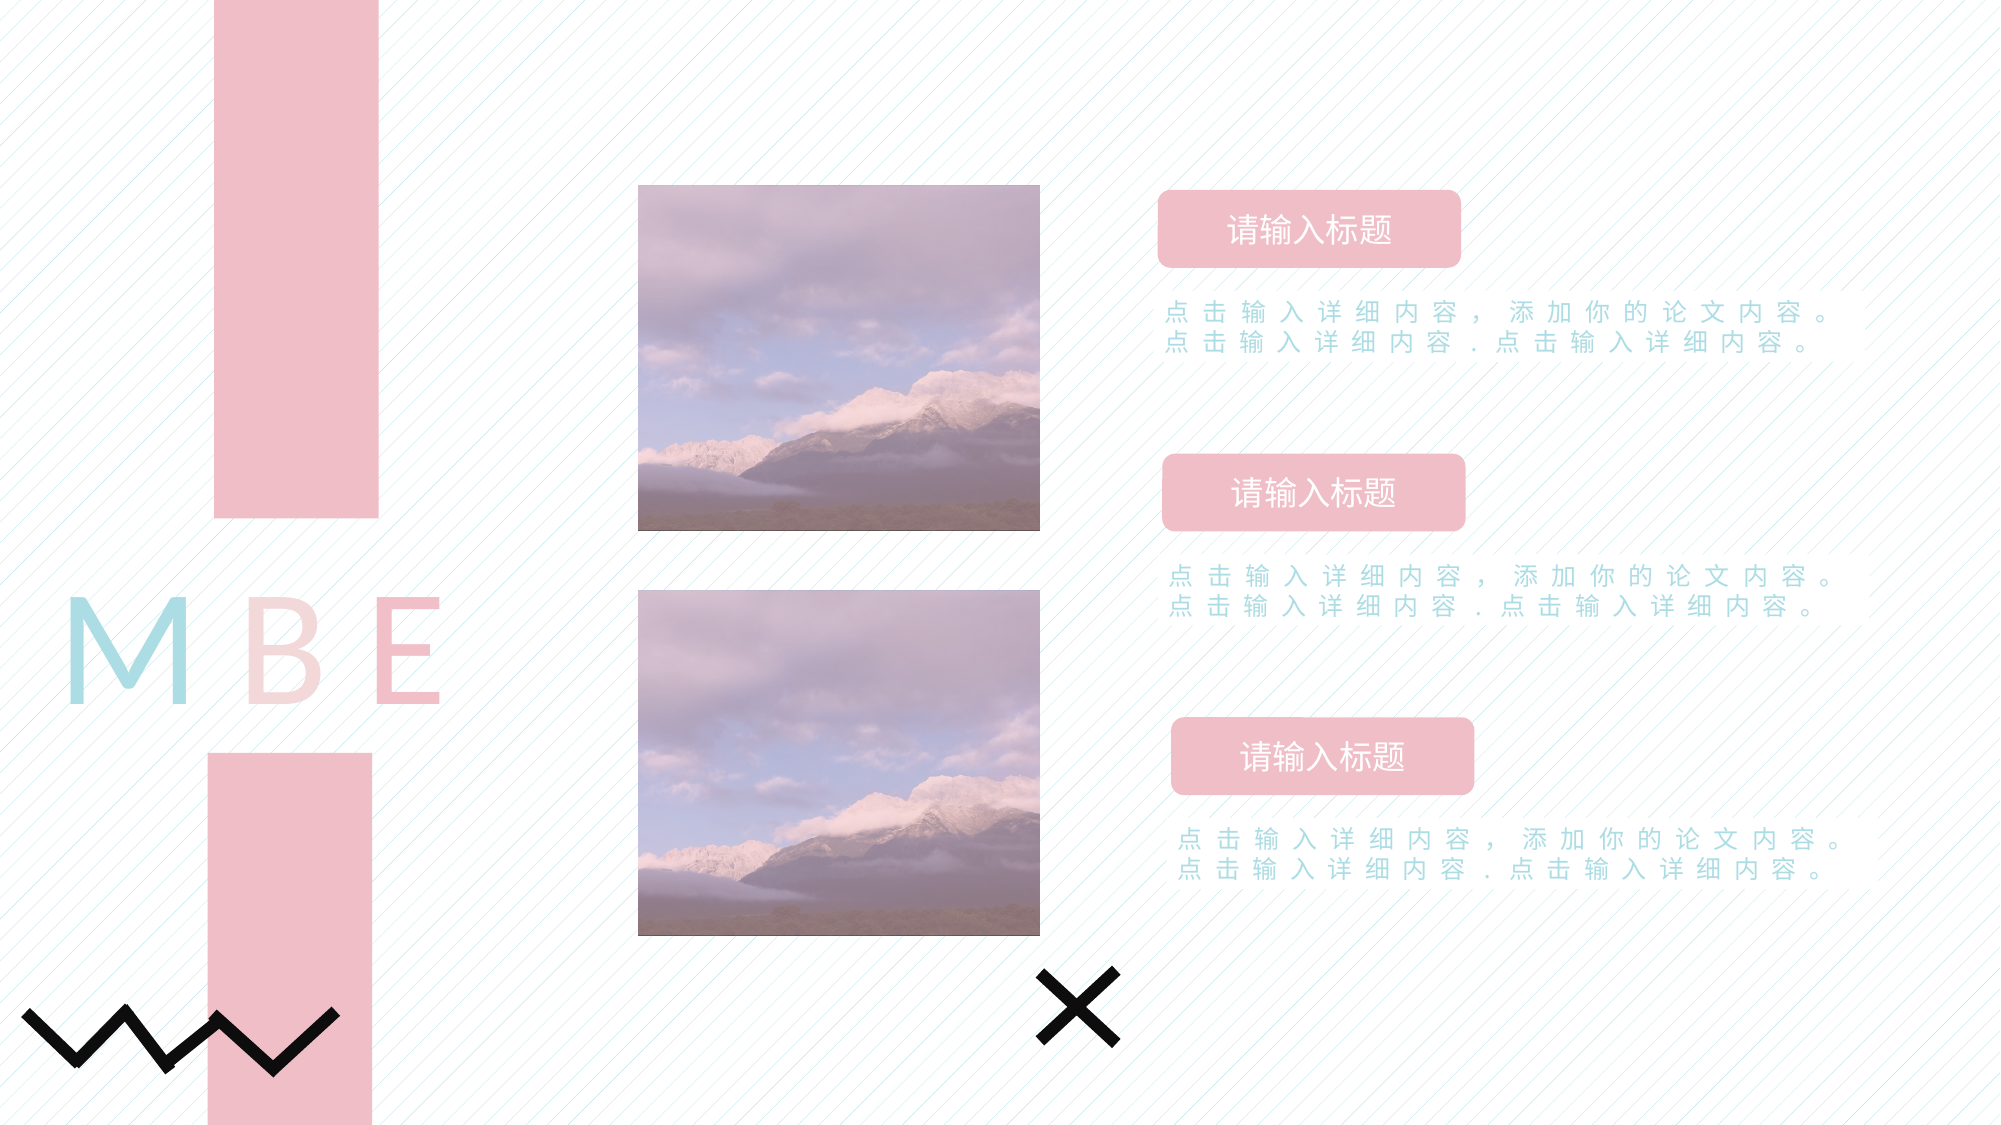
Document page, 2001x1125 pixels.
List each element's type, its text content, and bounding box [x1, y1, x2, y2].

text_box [638, 185, 1040, 531]
text_box 点击输入详细内容，添加你的论文内容。点击输入详细内容.点击输入详细内容。 [1166, 818, 1879, 890]
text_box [638, 590, 1040, 936]
text_box 请输入标题 [1170, 716, 1476, 797]
text_box 请输入标题 [1161, 452, 1467, 533]
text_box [1039, 970, 1117, 1044]
text_box [213, 0, 380, 519]
text_box 点击输入详细内容，添加你的论文内容。点击输入详细内容.点击输入详细内容。 [1157, 554, 1870, 626]
text_box 点击输入详细内容，添加你的论文内容。点击输入详细内容.点击输入详细内容。 [1153, 290, 1865, 362]
text_box M B E [19, 530, 560, 746]
text_box 请输入标题 [1156, 188, 1463, 269]
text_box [25, 1007, 336, 1073]
text_box [207, 752, 373, 1125]
